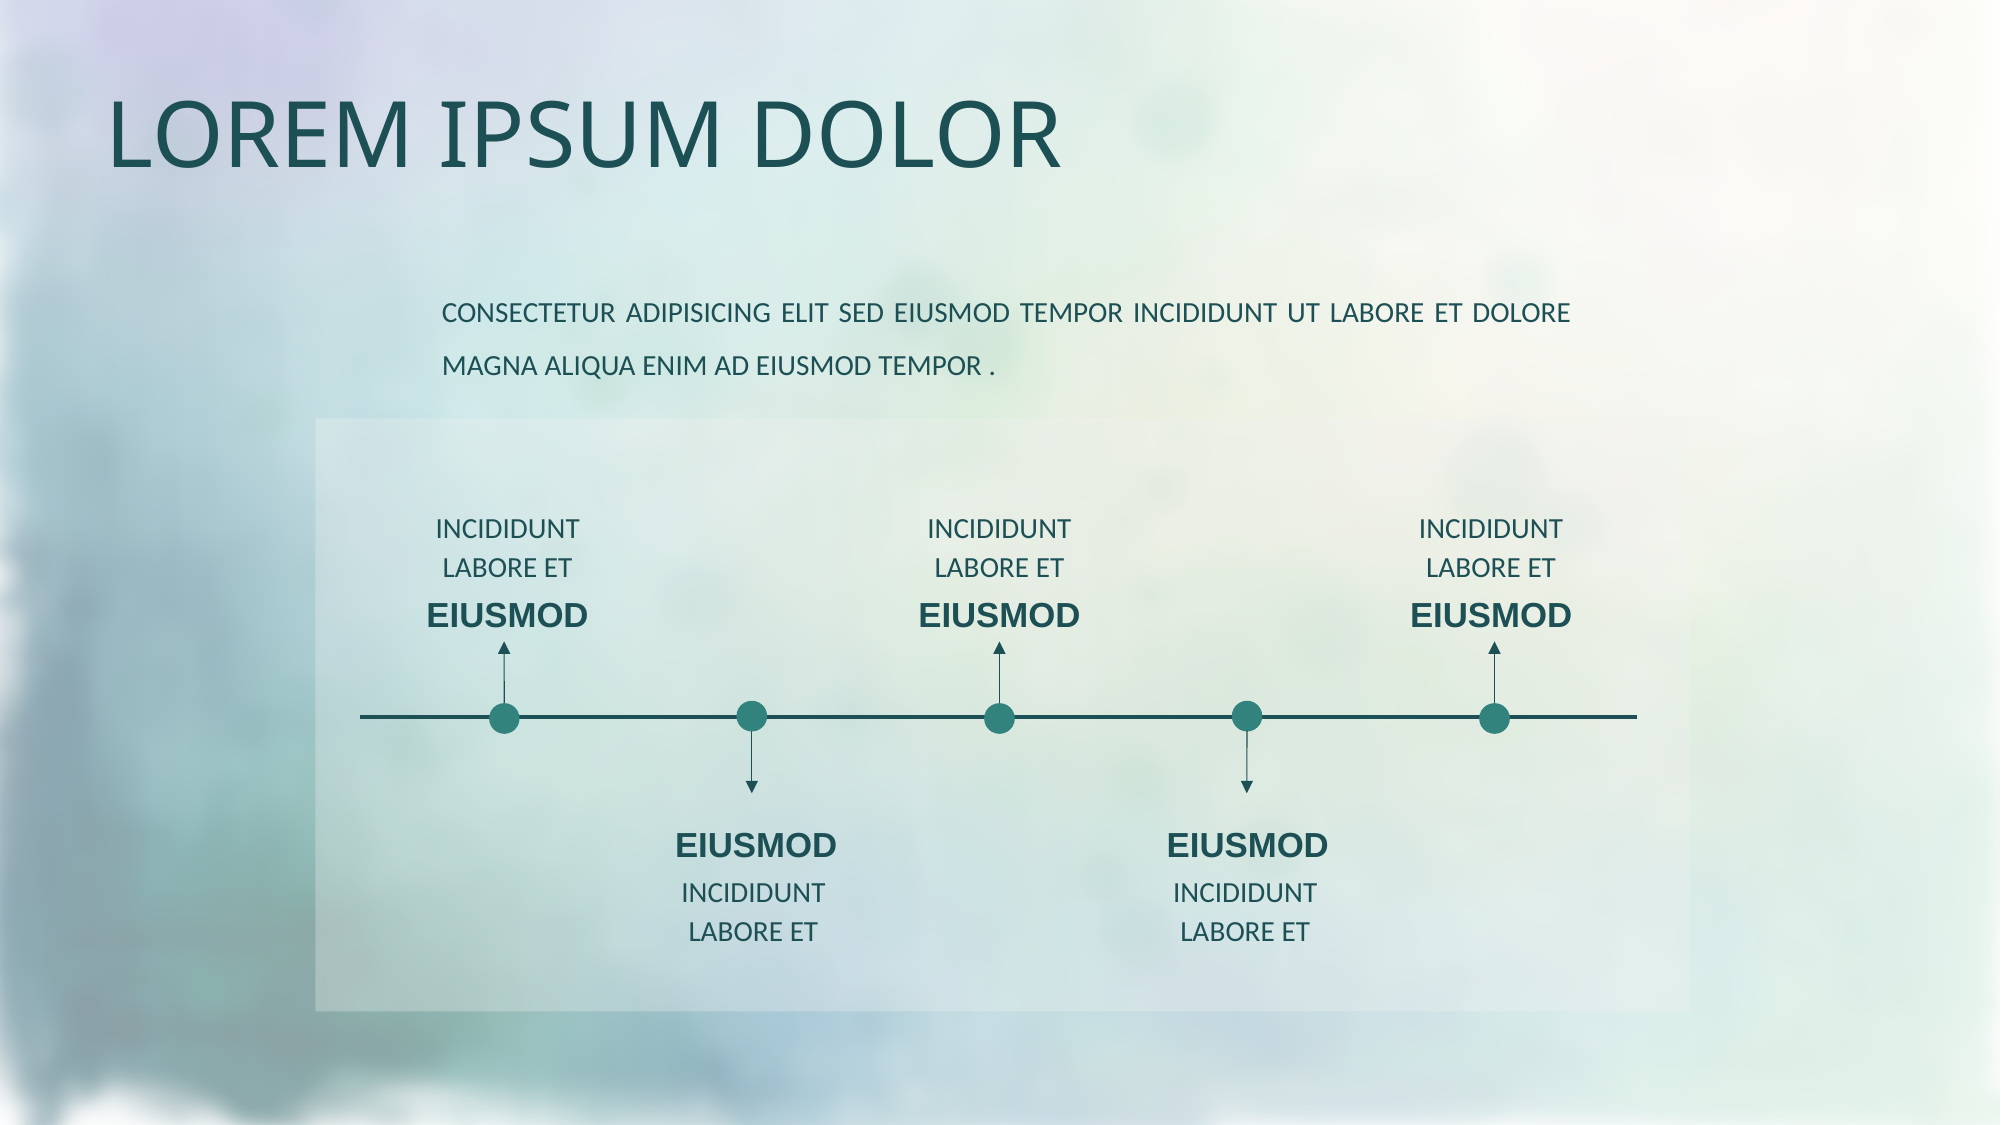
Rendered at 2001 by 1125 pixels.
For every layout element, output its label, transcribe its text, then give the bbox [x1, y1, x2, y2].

text_box CONSECTETUR ADIPISICING ELIT SED EIUSMOD TEMPOR INCIDIDUNT UT LABORE ET DOLORE MAGNA ALIQUA ENIM AD EIUSMOD TEMPOR . [427, 247, 1586, 419]
text_box EIUSMOD [1368, 591, 1614, 642]
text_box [359, 701, 1638, 733]
text_box EIUSMOD [633, 802, 879, 862]
text_box LOREM IPSUM DOLOR [90, 29, 1816, 247]
text_box INCIDIDUNT LABORE ET [382, 475, 633, 591]
text_box [314, 417, 1691, 1012]
text_box INCIDIDUNT LABORE ET [1365, 475, 1617, 591]
text_box EIUSMOD [876, 591, 1123, 642]
text_box EIUSMOD [1125, 802, 1371, 862]
text_box INCIDIDUNT LABORE ET [1119, 862, 1371, 978]
text_box INCIDIDUNT LABORE ET [874, 475, 1125, 591]
text_box EIUSMOD [384, 591, 631, 642]
text_box INCIDIDUNT LABORE ET [628, 862, 879, 978]
